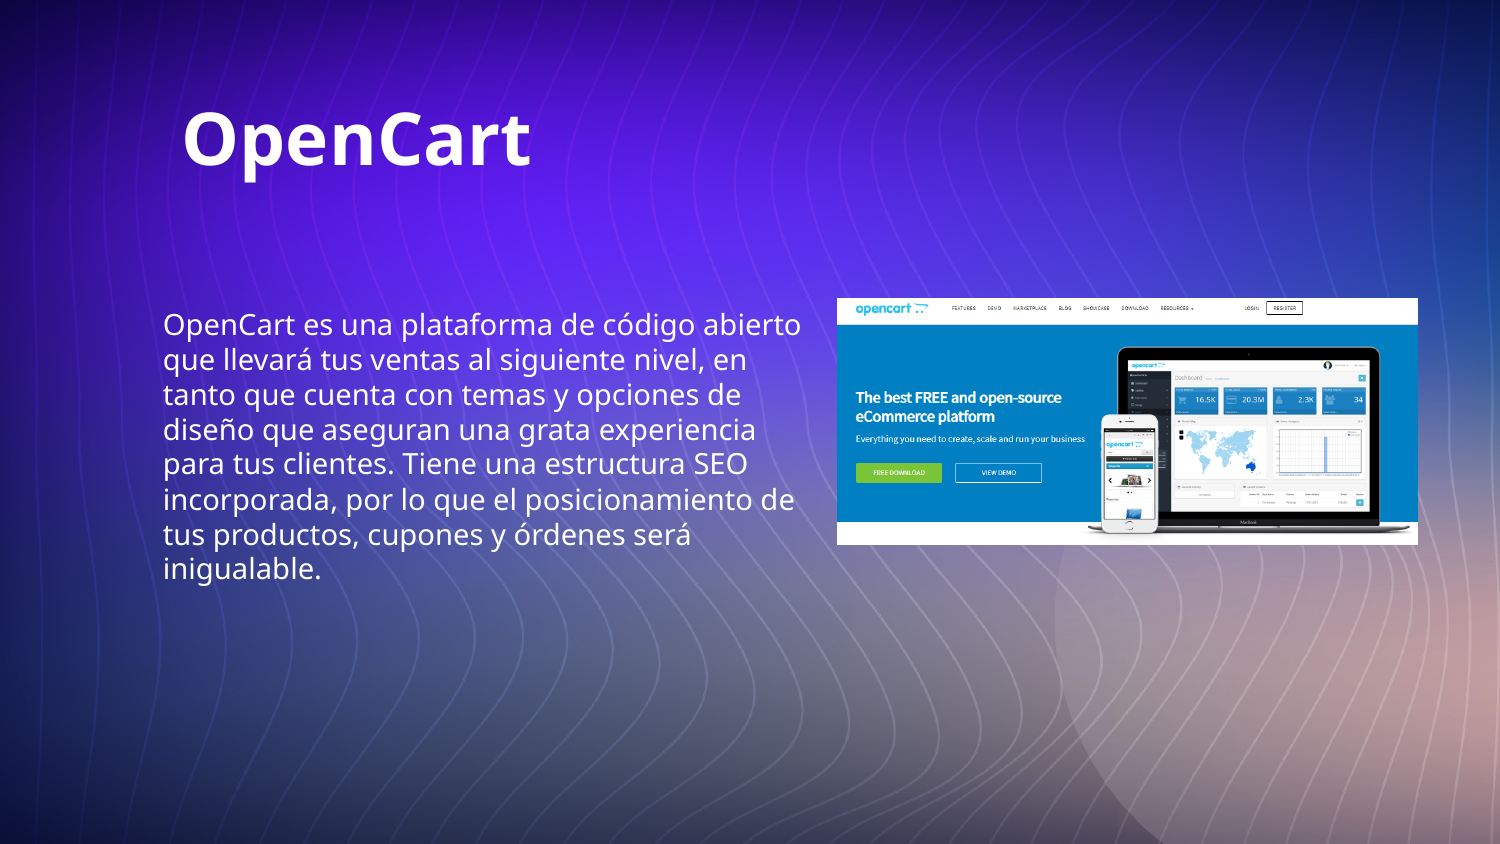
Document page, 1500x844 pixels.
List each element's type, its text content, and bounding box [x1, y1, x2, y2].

picture [0, 0, 1500, 844]
text_box OpenCart es una plataforma de código abierto que llevará tus ventas al siguiente nivel, en tanto que cuenta con temas y opciones de diseño que aseguran una grata experiencia para tus clientes. Tiene una estructura SEO incorporada, por lo que el posicionamiento de tus productos, cupones y órdenes será inigualable. [148, 298, 819, 594]
text_box OpenCart [148, 84, 683, 187]
